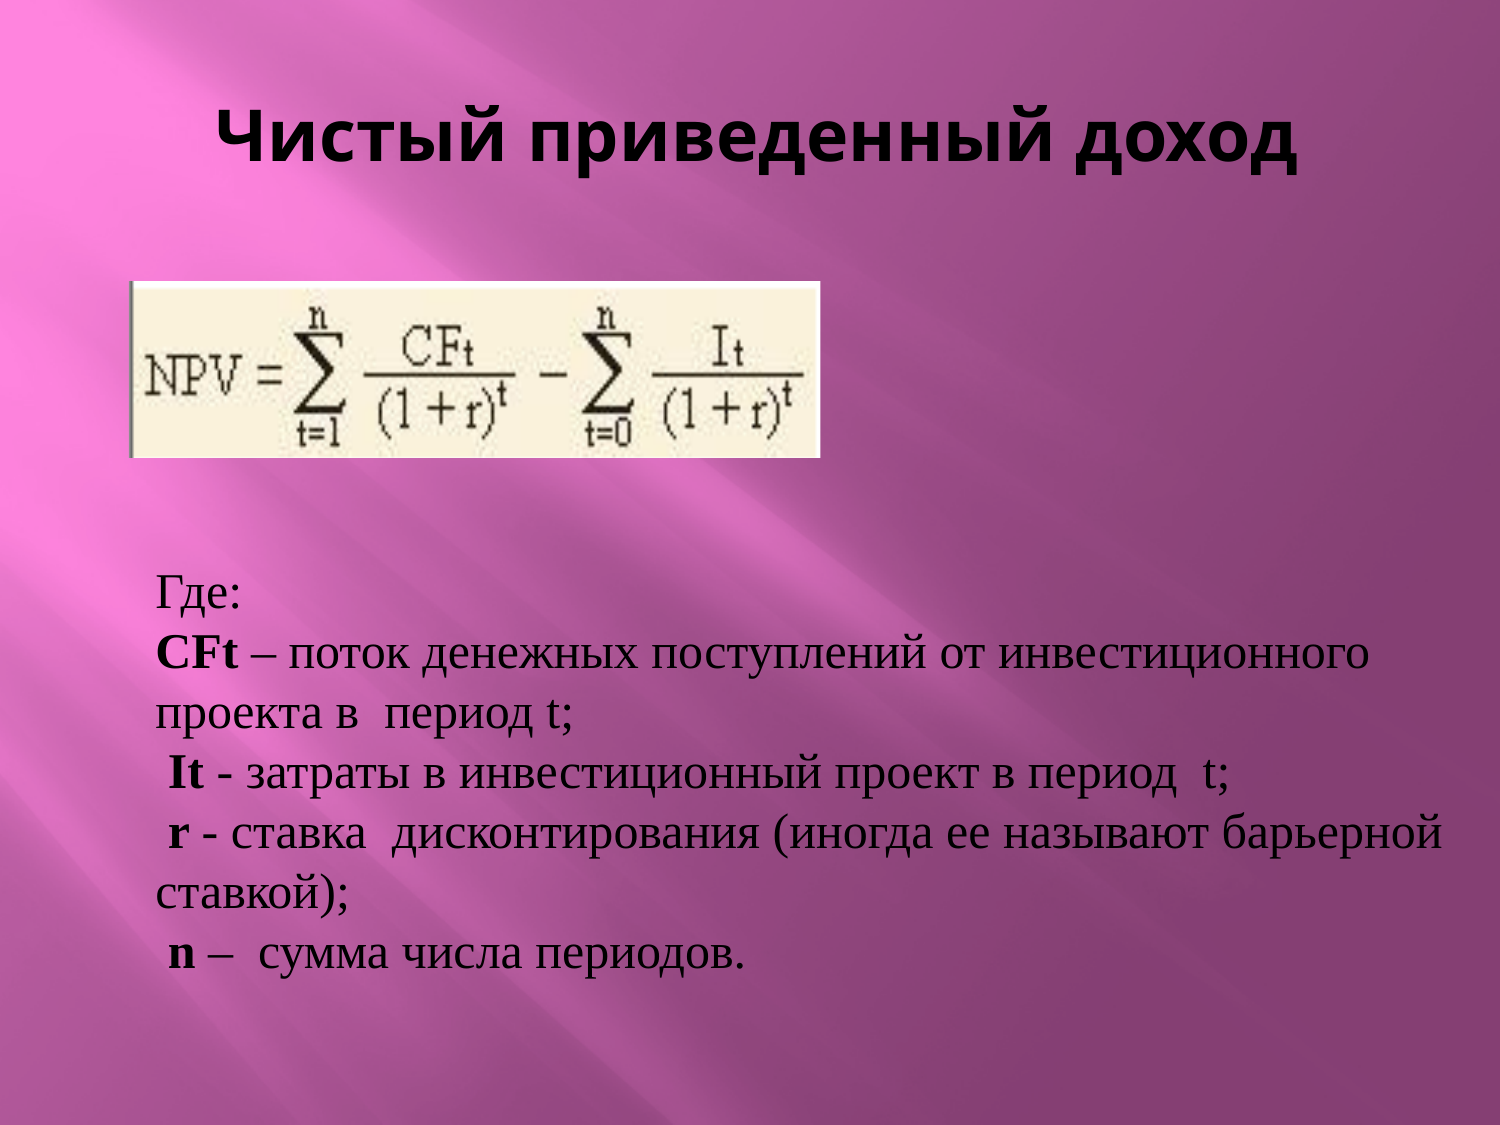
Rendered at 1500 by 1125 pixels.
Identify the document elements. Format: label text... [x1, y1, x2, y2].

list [128, 281, 821, 458]
title Чистый приведенный доход [82, 82, 1432, 270]
text_box Где: CFt – поток денежных поступлений от инвестиционного проекта в период t; It - затраты в инвестиционный проект в период t; r - ставка дисконтирования (иногда ее называют барьерной ставкой); n – сумма числа периодов. [140, 550, 1500, 1046]
